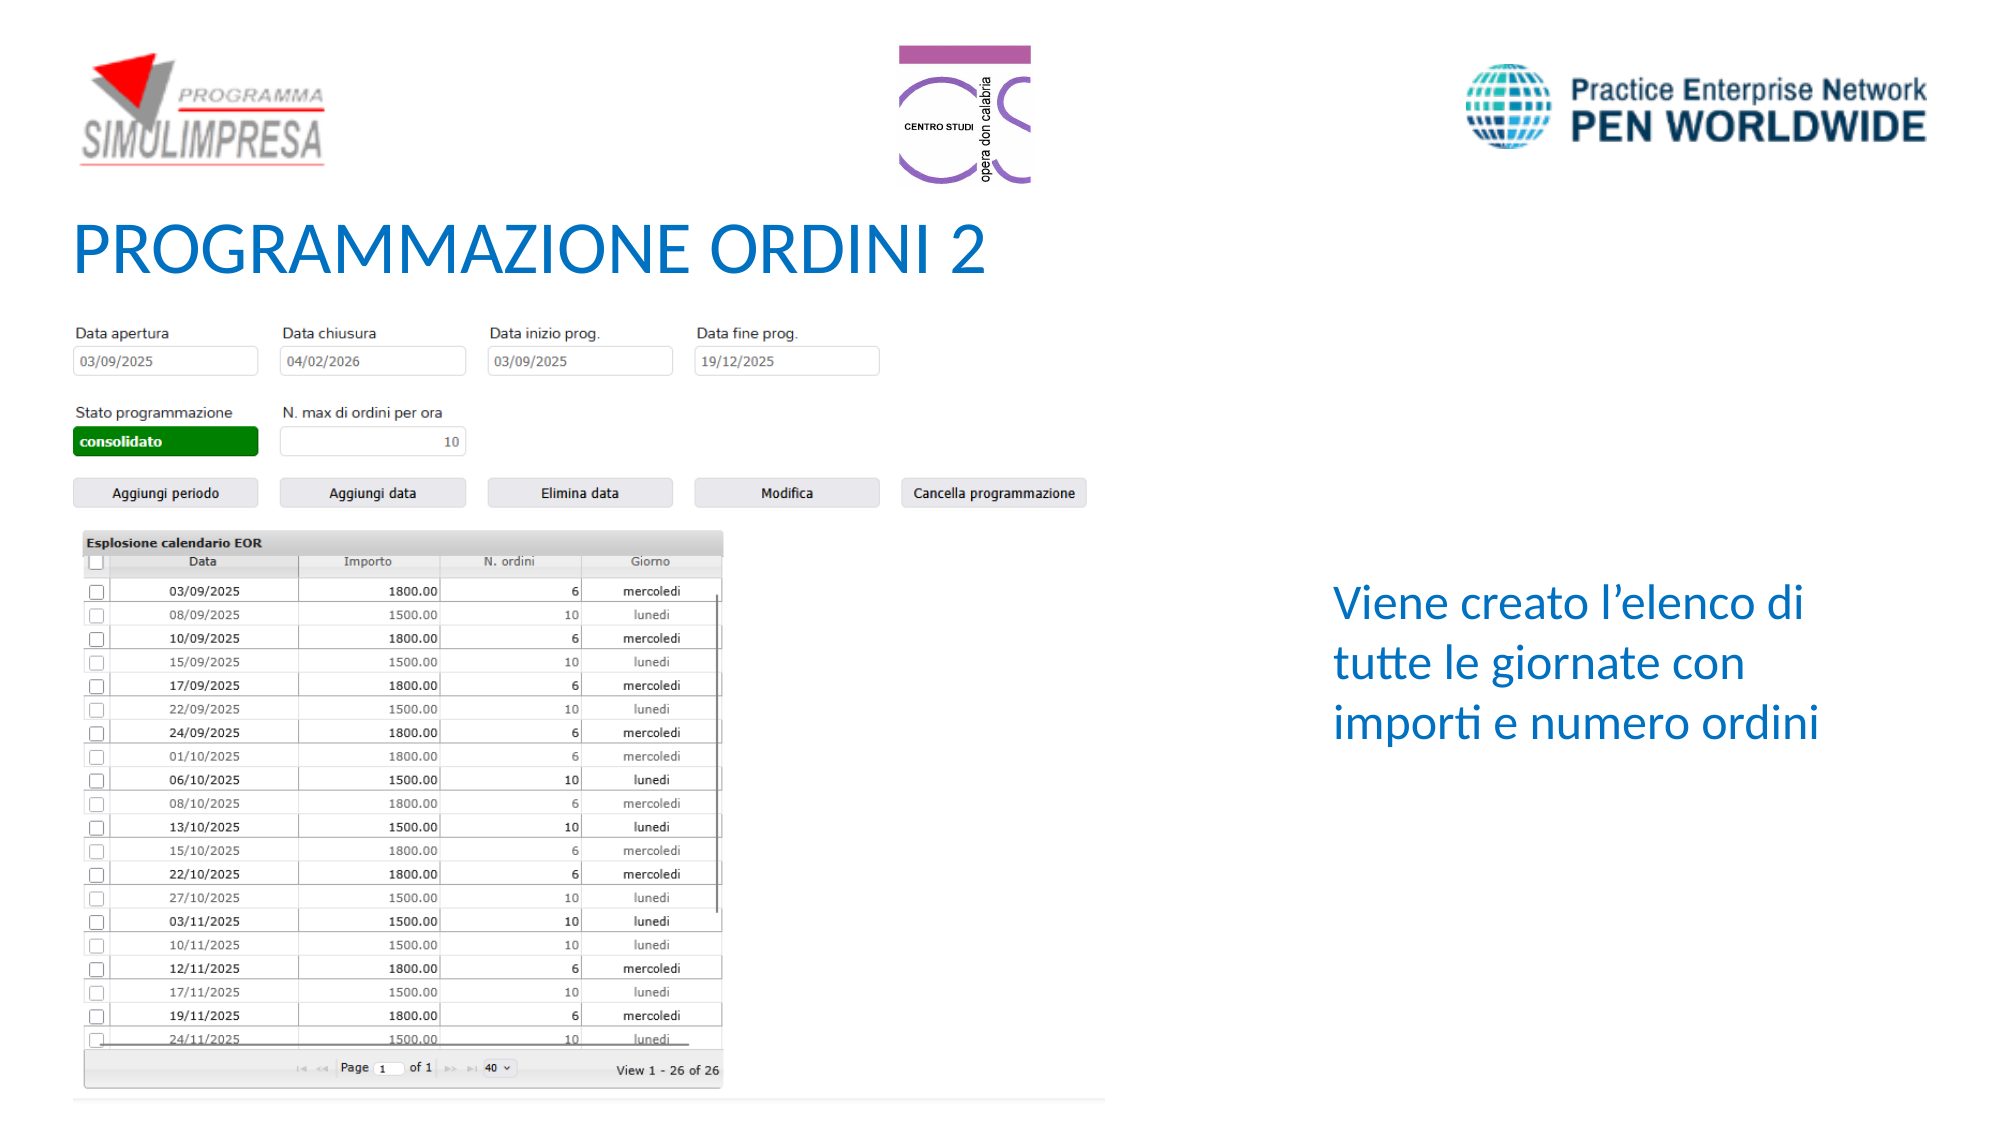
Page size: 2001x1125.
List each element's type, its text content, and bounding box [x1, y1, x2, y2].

picture [896, 42, 1034, 188]
subtitle PROGRAMMAZIONE ORDINI 2 [57, 201, 1927, 319]
picture [1466, 64, 1927, 149]
picture [73, 317, 1105, 1108]
text_box Viene creato l’elenco di tutte le giornate con importi e numero ordini [1318, 562, 1862, 758]
picture [76, 50, 336, 168]
